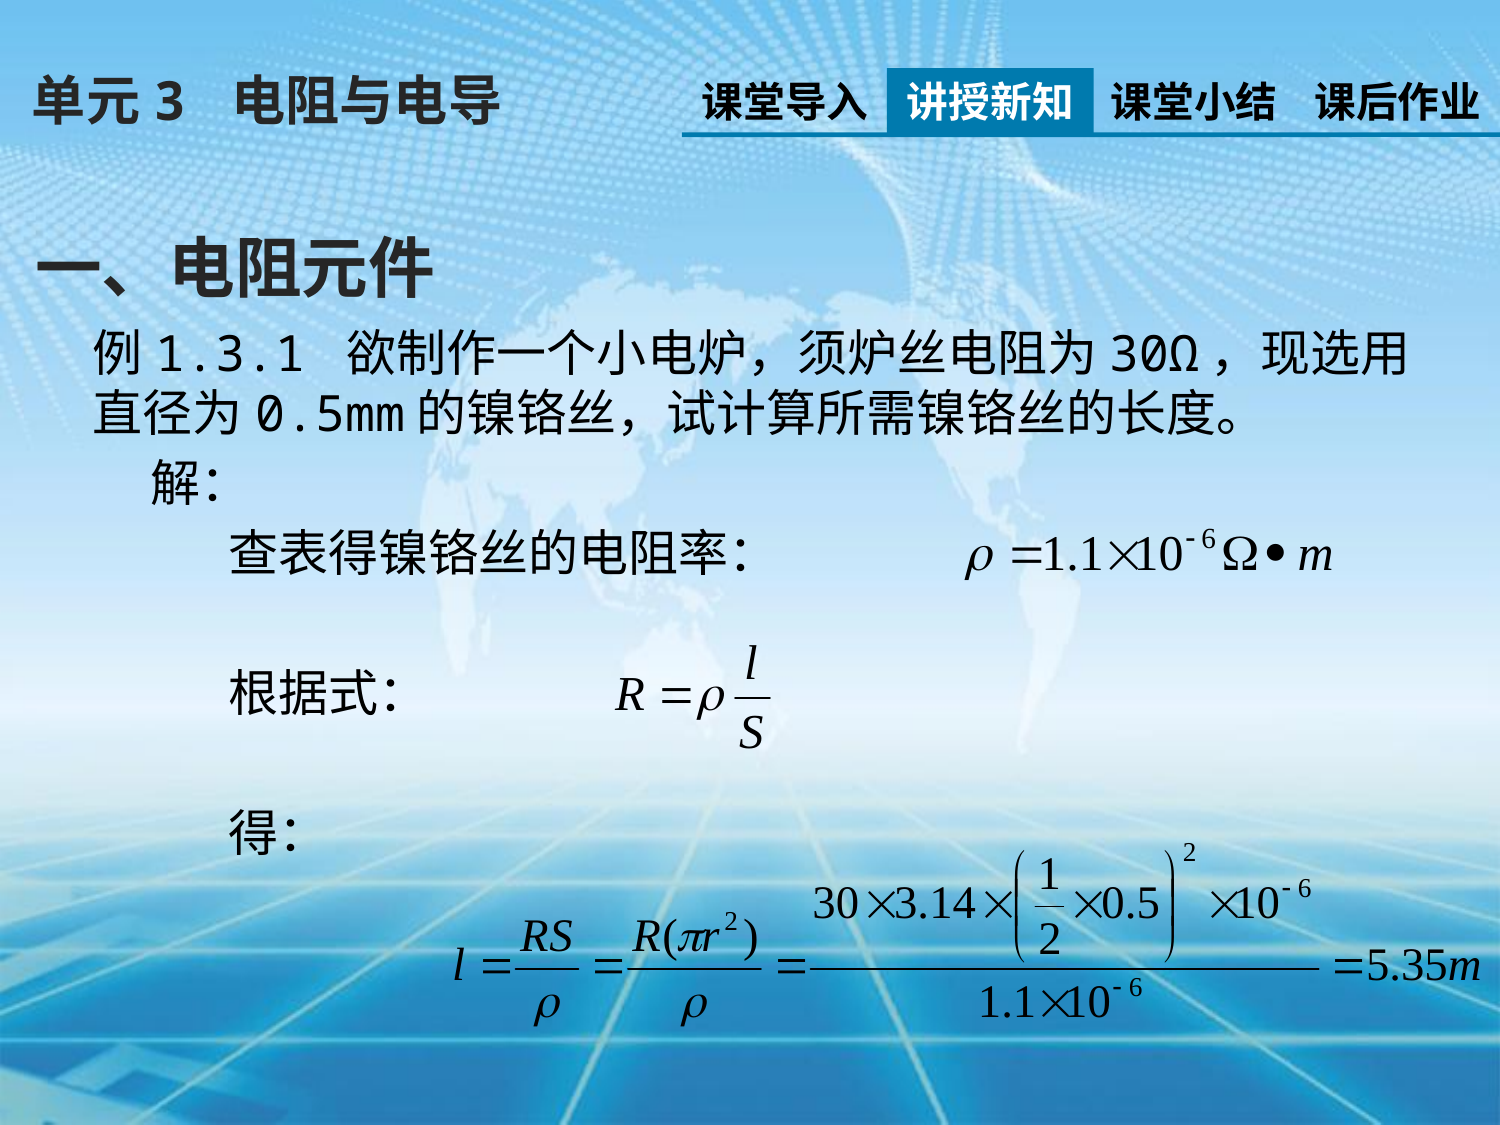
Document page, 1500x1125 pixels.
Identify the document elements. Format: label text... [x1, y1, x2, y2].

text_box 一、电阻元件 [20, 218, 1096, 313]
picture [0, 0, 1500, 1125]
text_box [446, 829, 1491, 1036]
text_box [606, 632, 782, 759]
text_box 例1.3.1 欲制作一个小电炉，须炉丝电阻为30Ω，现选用直径为0.5mm的镍铬丝，试计算所需镍铬丝的长度。 解： 查表得镍铬丝的电阻率： 根据式： 得： [77, 314, 1441, 1059]
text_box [955, 516, 1344, 592]
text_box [16, 59, 1500, 140]
